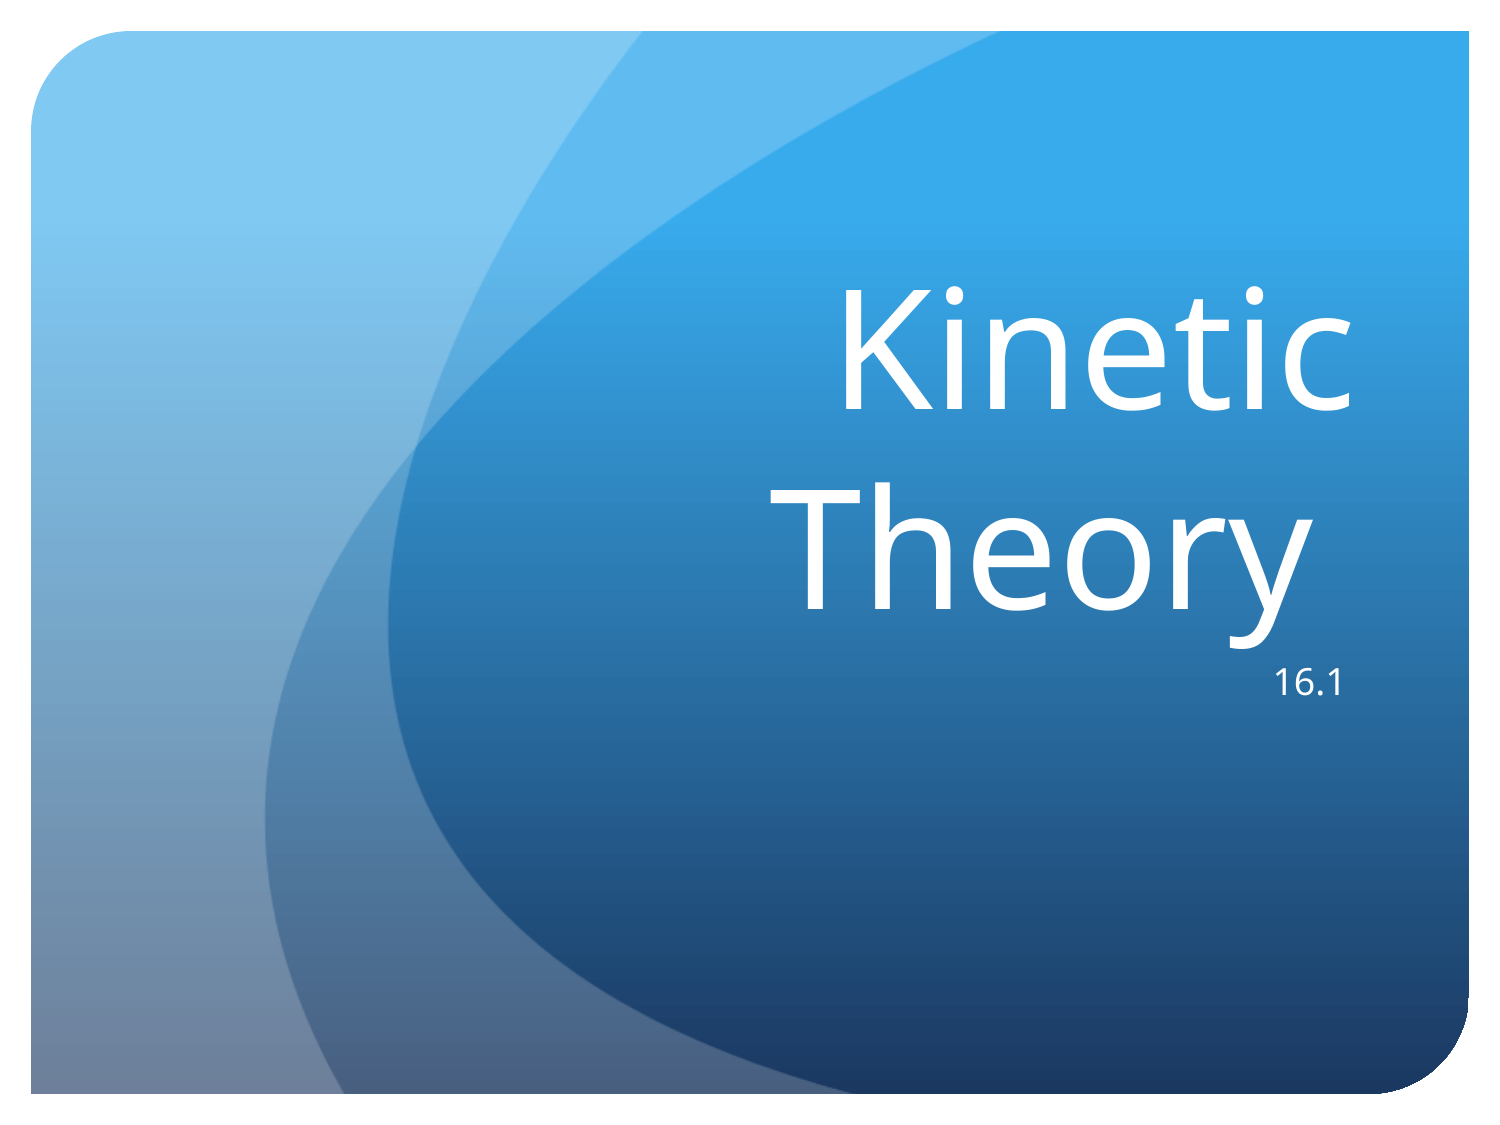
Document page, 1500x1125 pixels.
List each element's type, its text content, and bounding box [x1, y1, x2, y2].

picture [25, 30, 1474, 1095]
subtitle 16.1 [262, 650, 1372, 939]
title Kinetic Theory [262, 408, 1372, 650]
